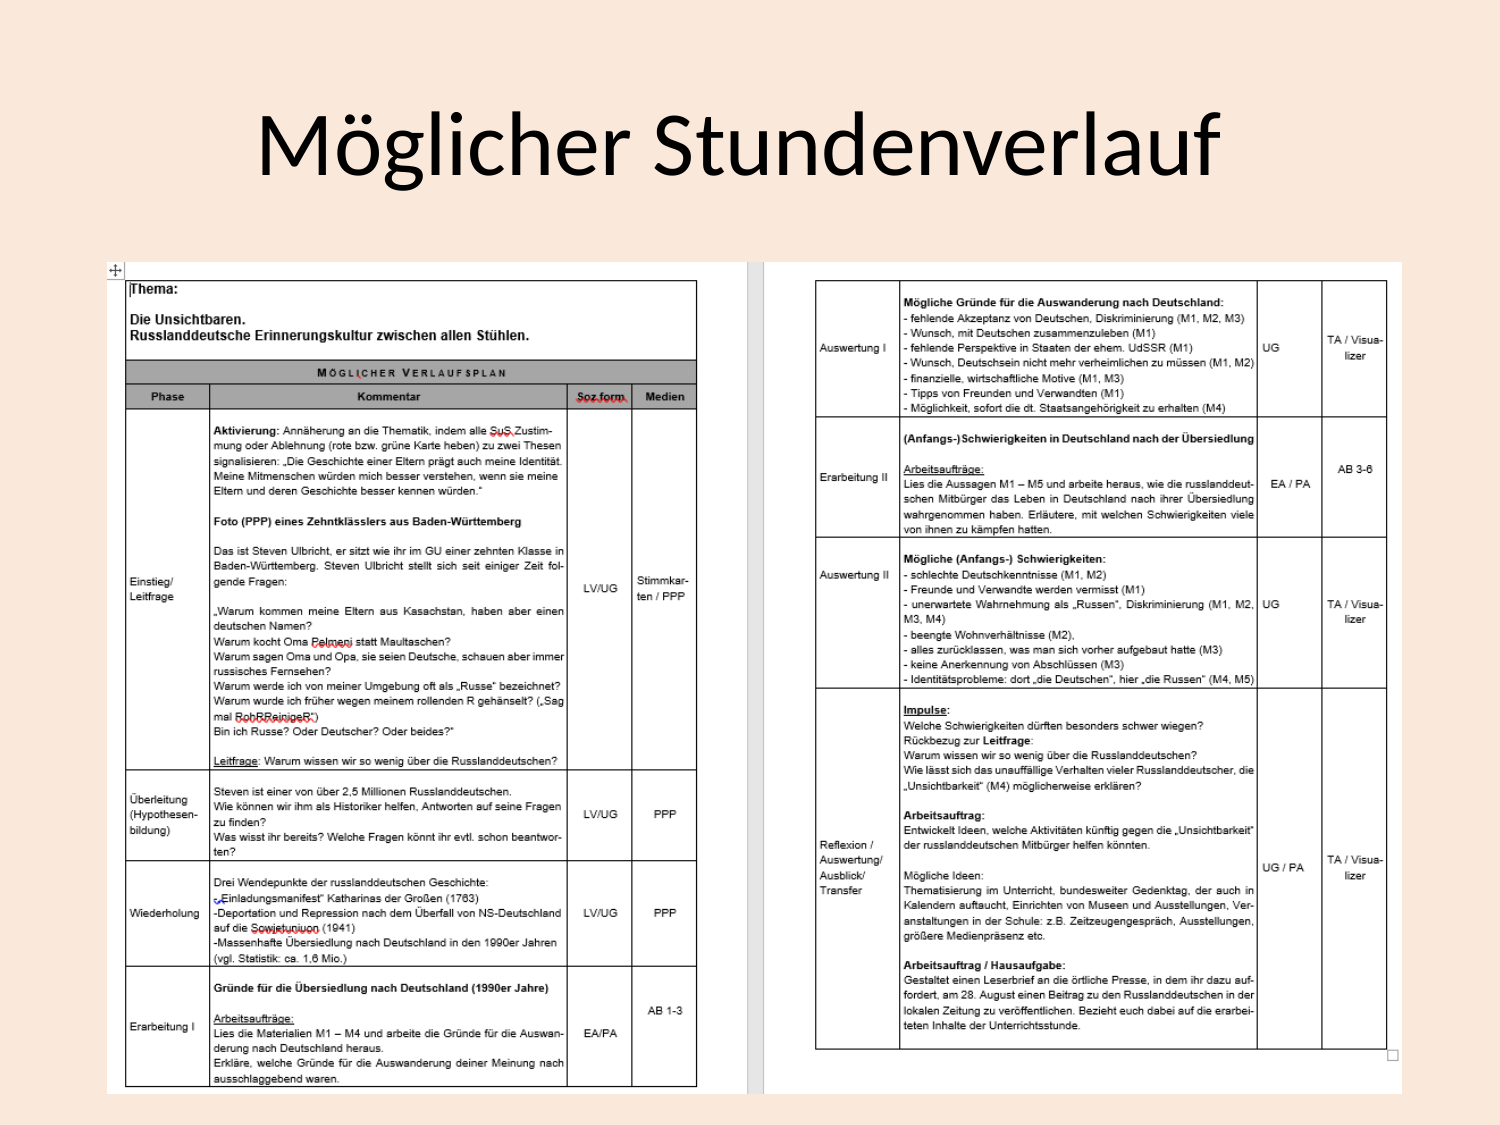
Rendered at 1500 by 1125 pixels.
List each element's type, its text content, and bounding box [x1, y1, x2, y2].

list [106, 262, 1402, 1095]
title Möglicher Stundenverlauf [75, 45, 1425, 233]
